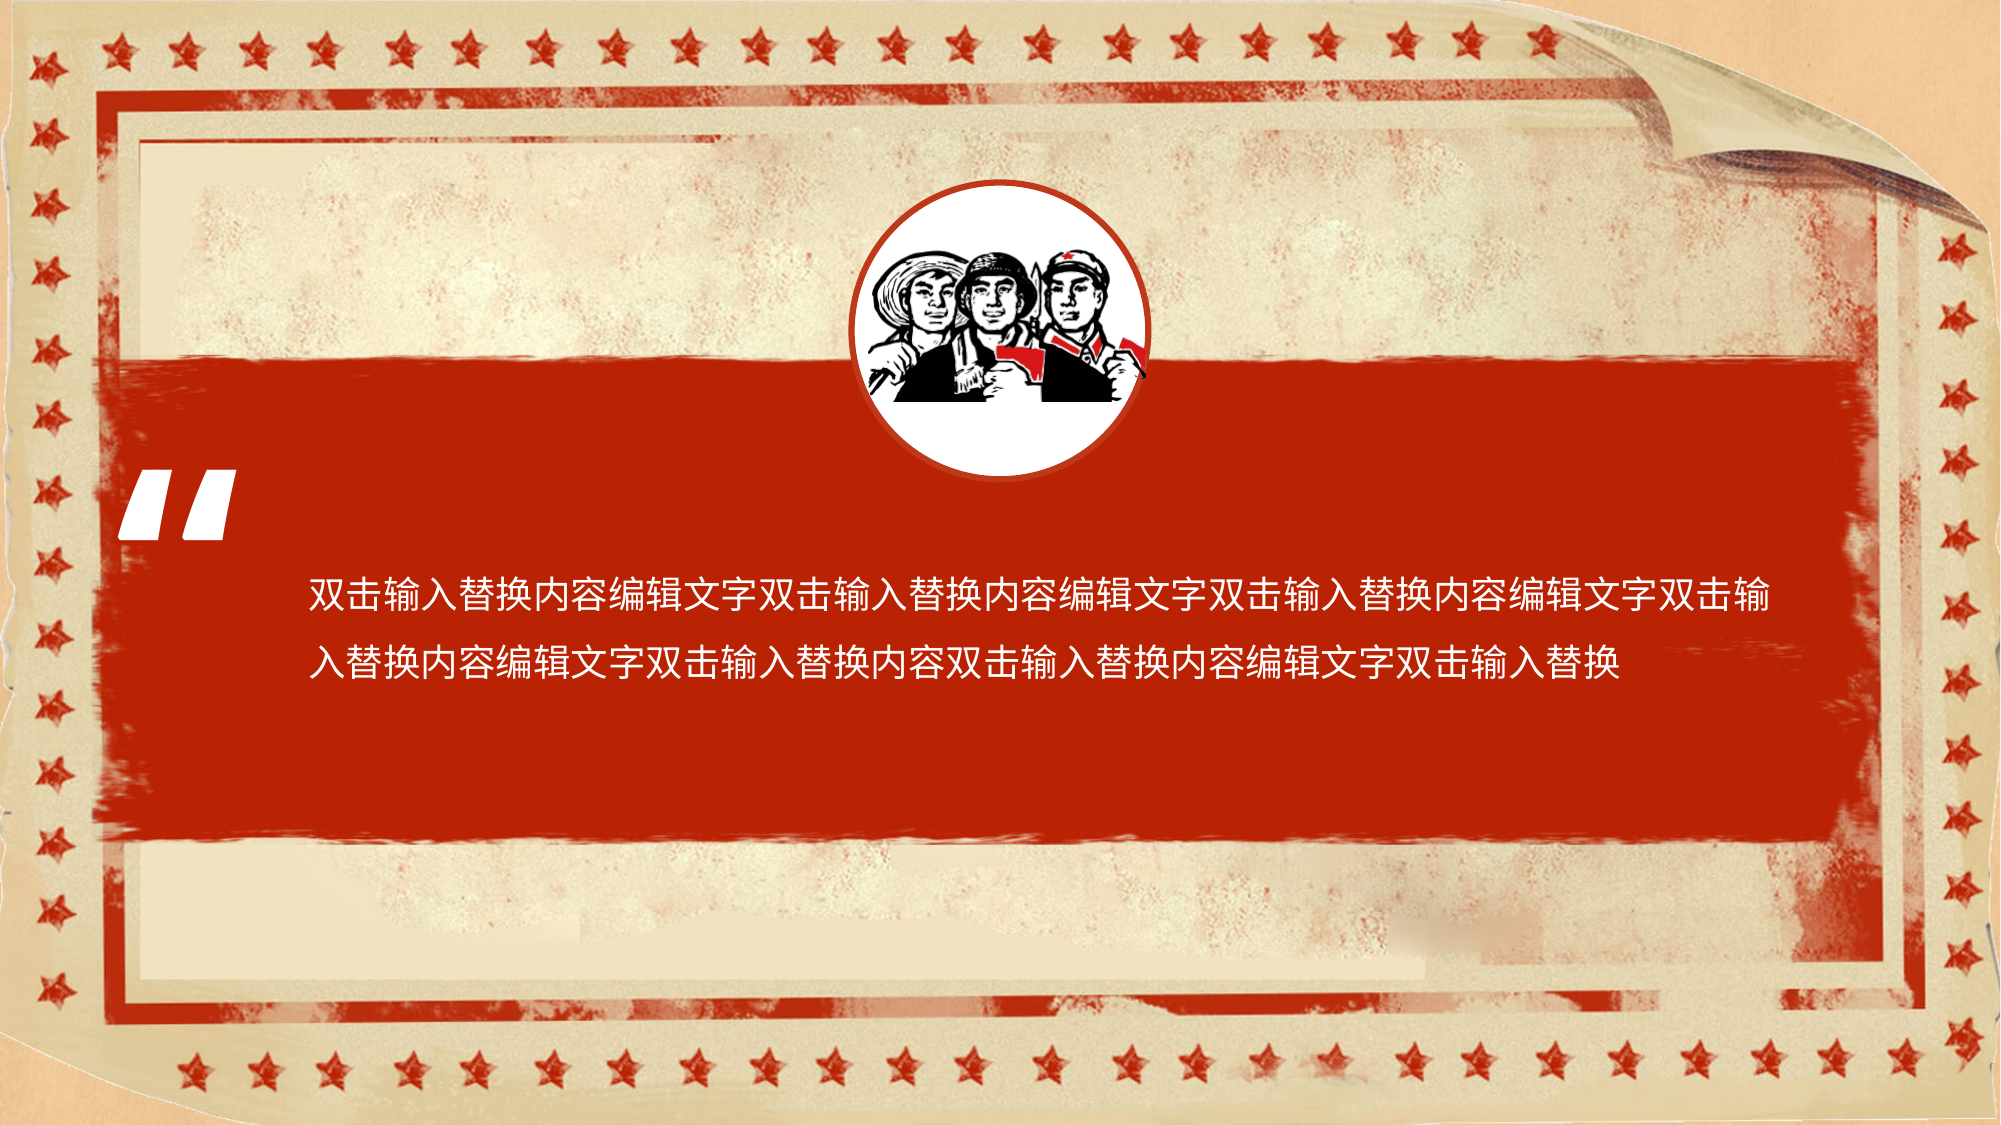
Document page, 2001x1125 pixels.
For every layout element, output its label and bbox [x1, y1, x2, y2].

text_box [851, 182, 1149, 480]
picture [0, 0, 2001, 1125]
